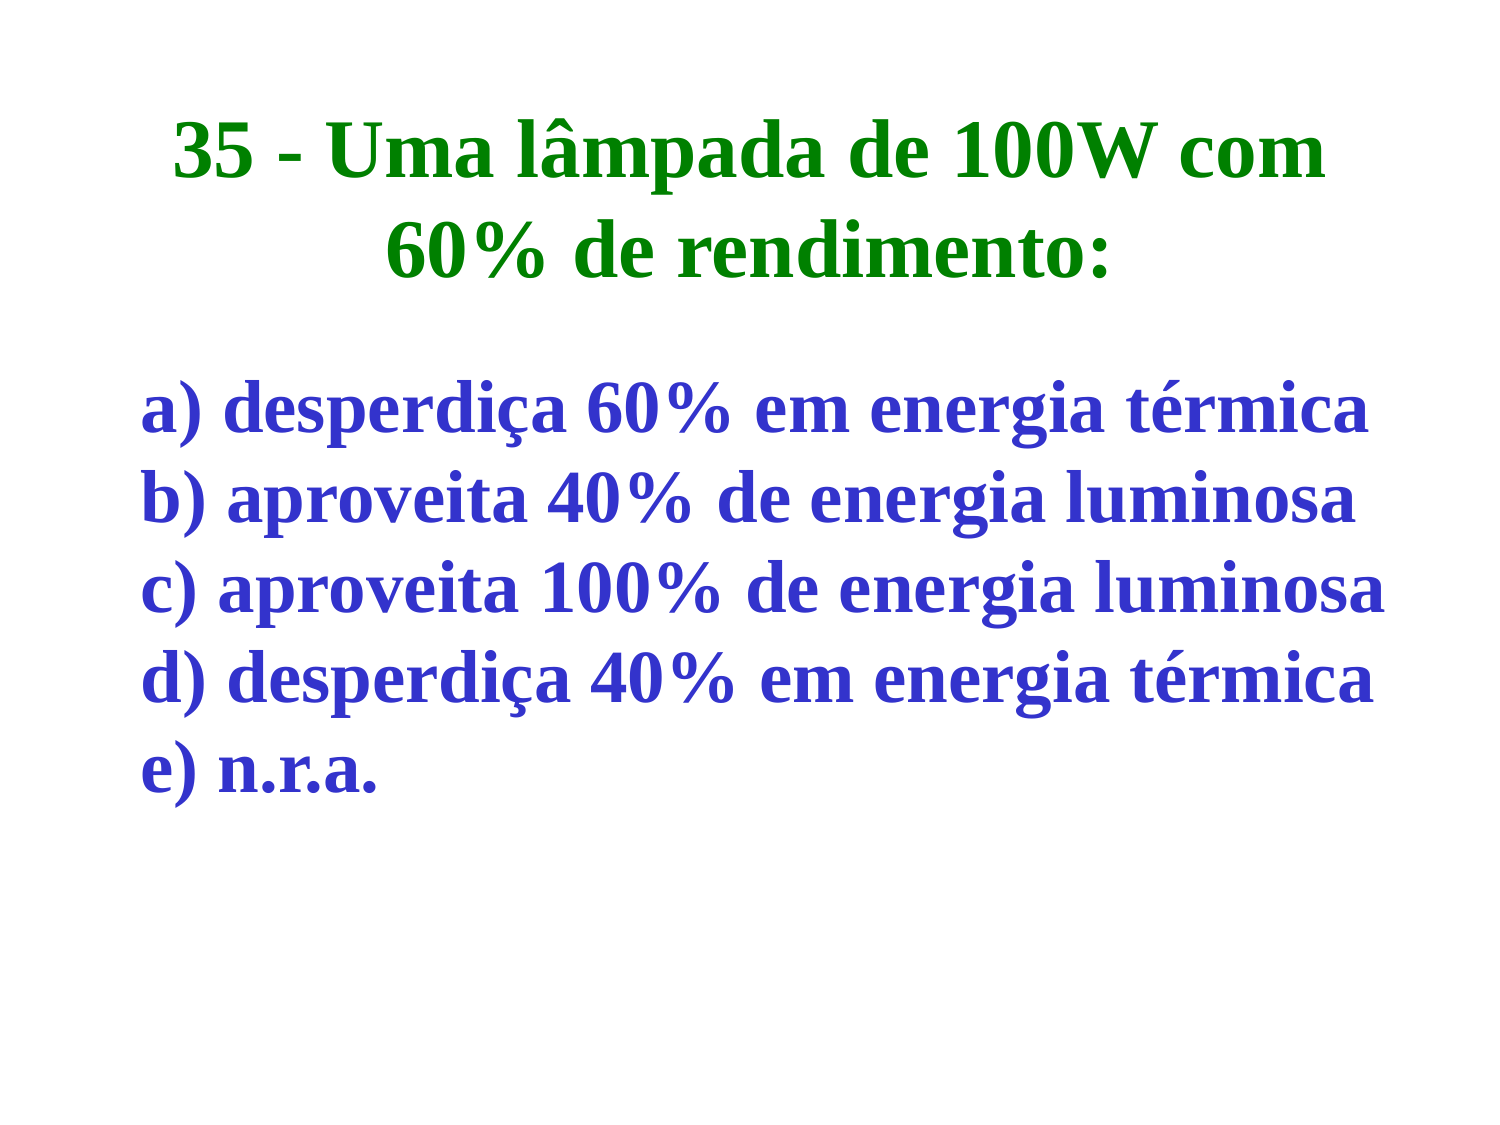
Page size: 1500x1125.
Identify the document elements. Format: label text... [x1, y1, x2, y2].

text_box a) desperdiça 60% em energia térmica b) aproveita 40% de energia luminosa c) aproveita 100% de energia luminosa d) desperdiça 40% em energia térmica e) n.r.a. [126, 349, 1403, 815]
title 35 - Uma lâmpada de 100W com 60% de rendimento: [112, 99, 1388, 288]
